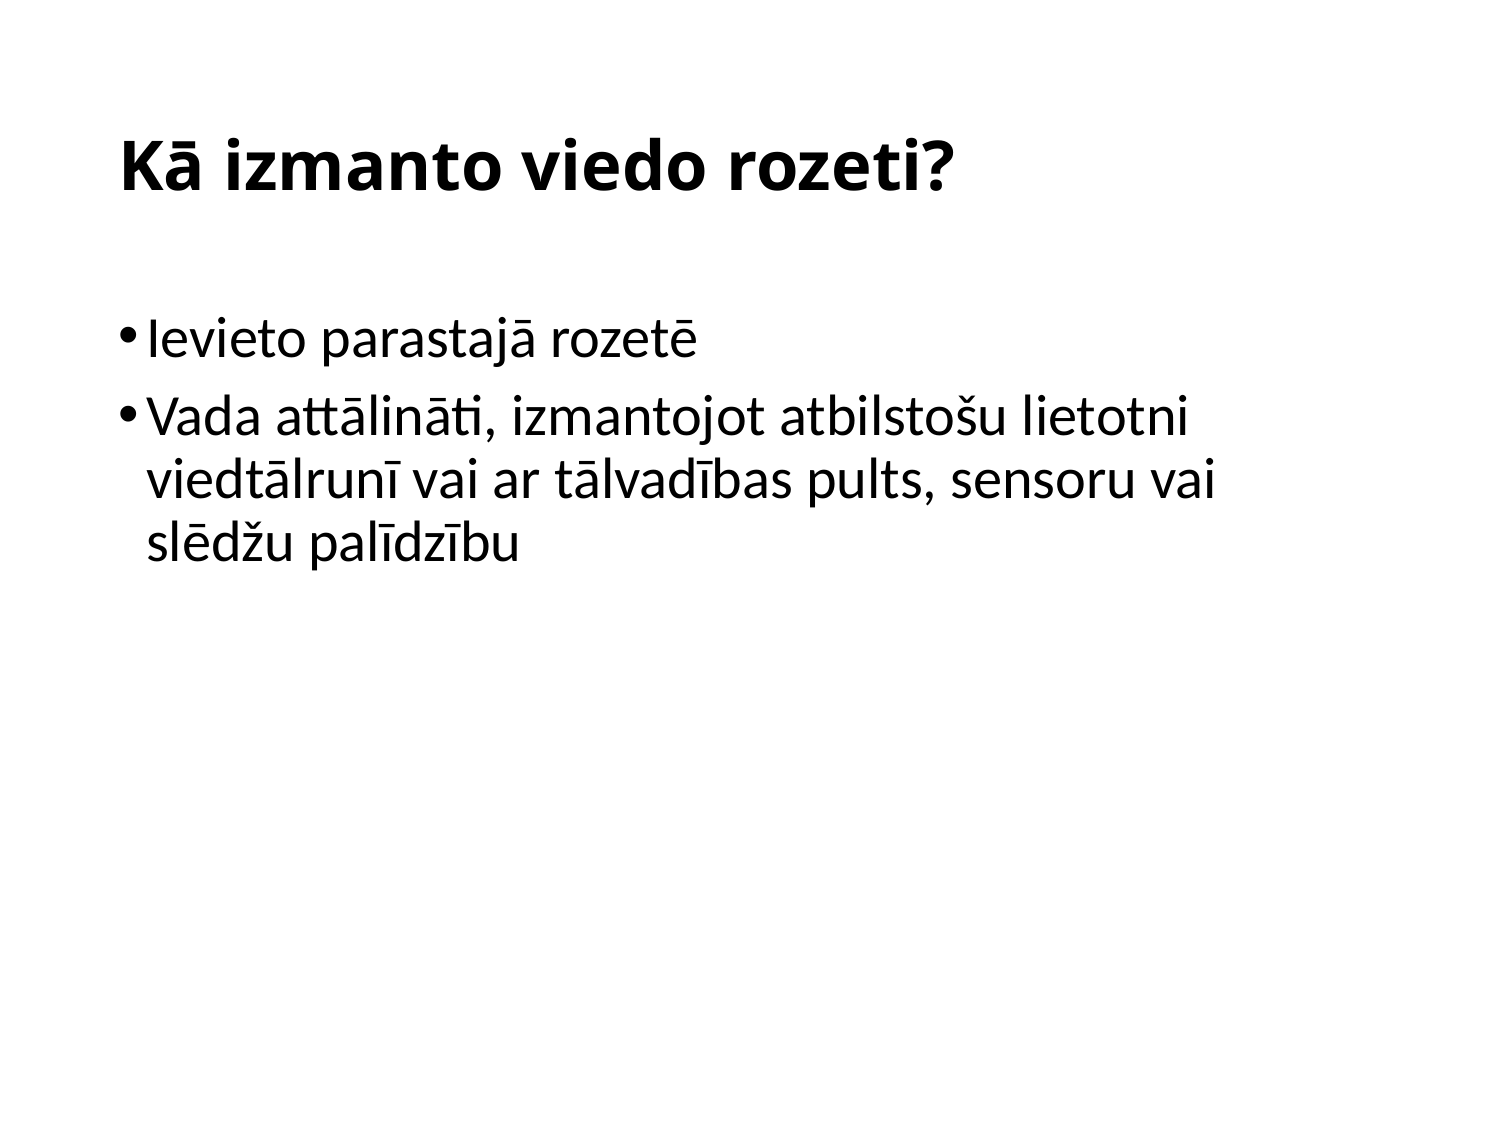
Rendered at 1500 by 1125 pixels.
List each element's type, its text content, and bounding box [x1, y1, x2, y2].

title Kā izmanto viedo rozeti? [103, 59, 1397, 278]
list Ievieto parastajā rozetē Vada attālināti, izmantojot atbilstošu lietotni viedtālrunī vai ar tālvadības pults, sensoru vai slēdžu palīdzību [103, 299, 1397, 1014]
